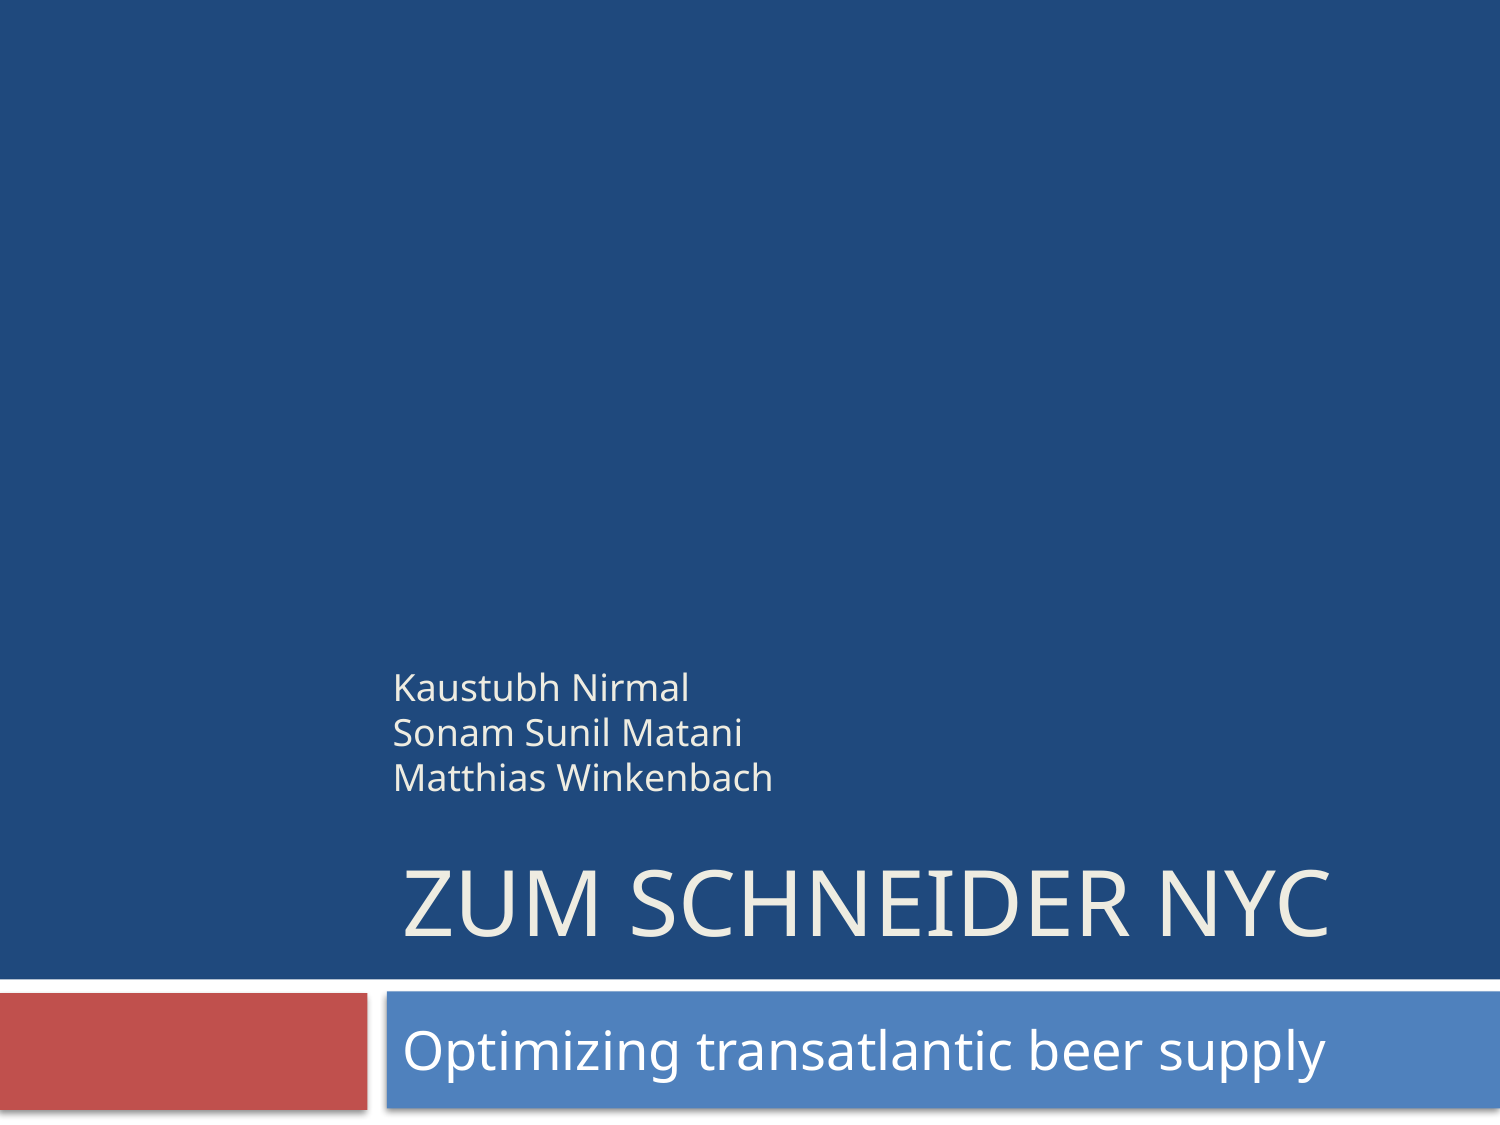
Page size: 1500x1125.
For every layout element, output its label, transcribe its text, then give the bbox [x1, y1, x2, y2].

text_box Kaustubh Nirmal Sonam Sunil Matani Matthias Winkenbach [378, 657, 789, 807]
title Zum Schneider NYC [387, 662, 1450, 963]
subtitle Optimizing transatlantic beer supply [387, 992, 1488, 1105]
